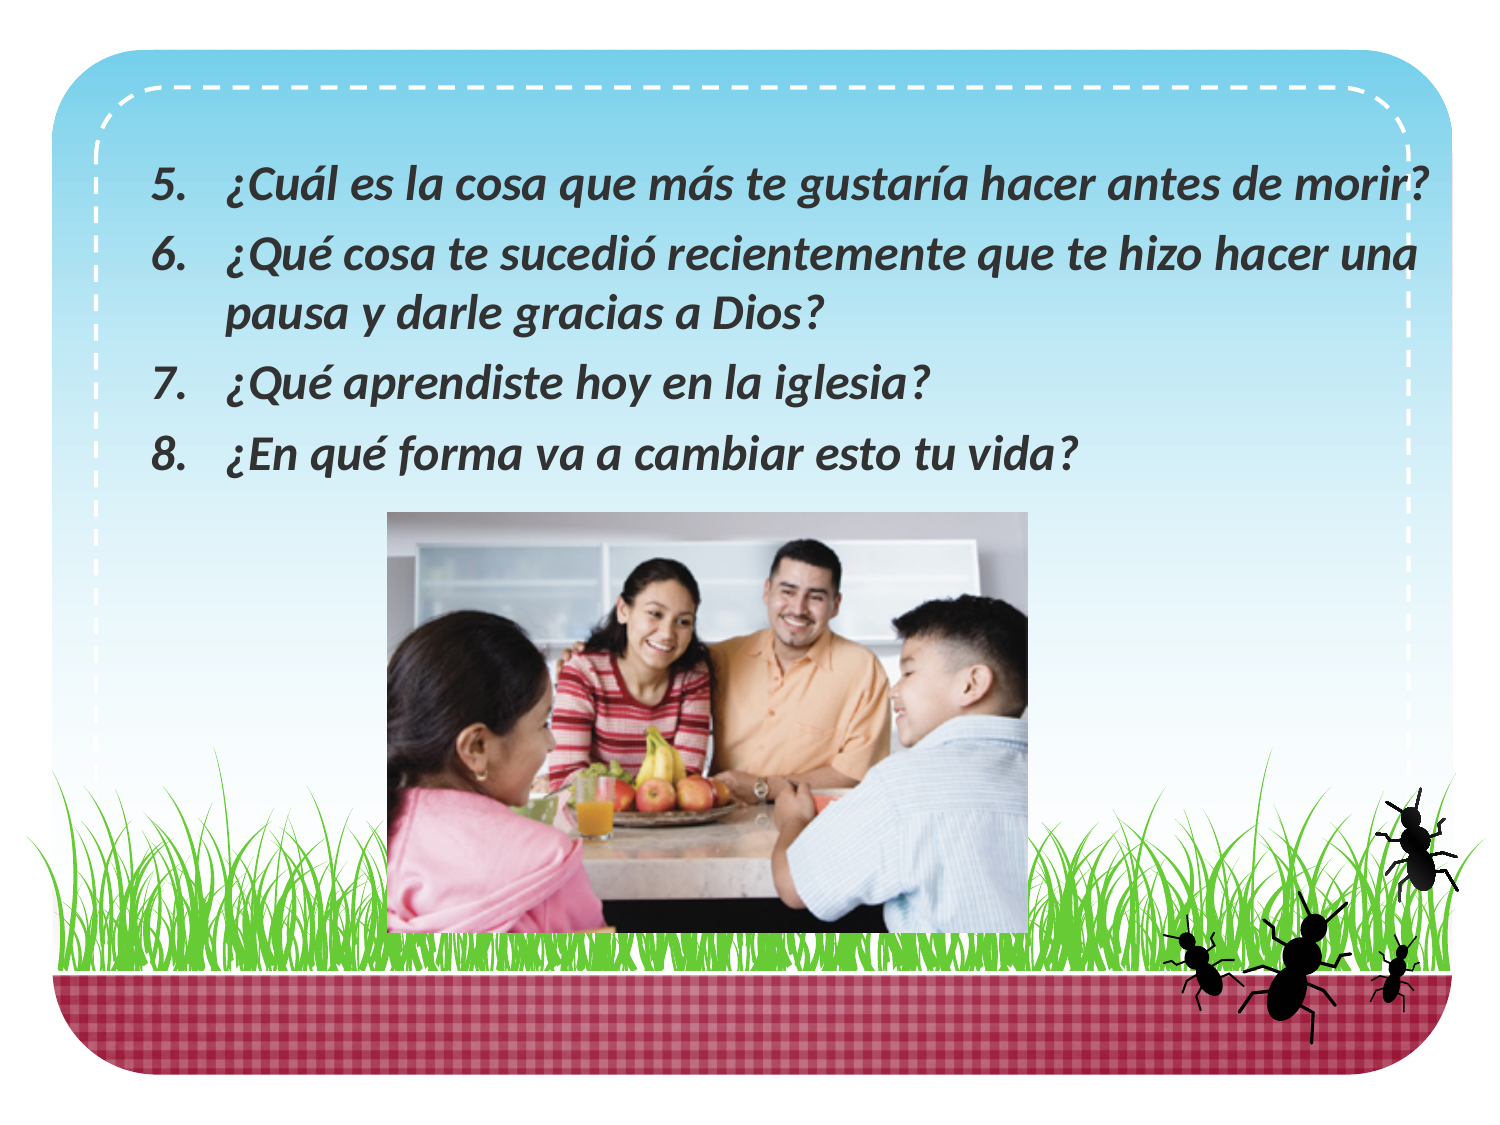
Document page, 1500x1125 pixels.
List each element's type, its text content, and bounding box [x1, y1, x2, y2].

picture [387, 512, 1028, 933]
list ¿Cuál es la cosa que más te gustaría hacer antes de morir? ¿Qué cosa te sucedió recientemente que te hizo hacer una pausa y darle gracias a Dios? ¿Qué aprendiste hoy en la iglesia? ¿En qué forma va a cambiar esto tu vida? [75, 62, 1463, 1075]
